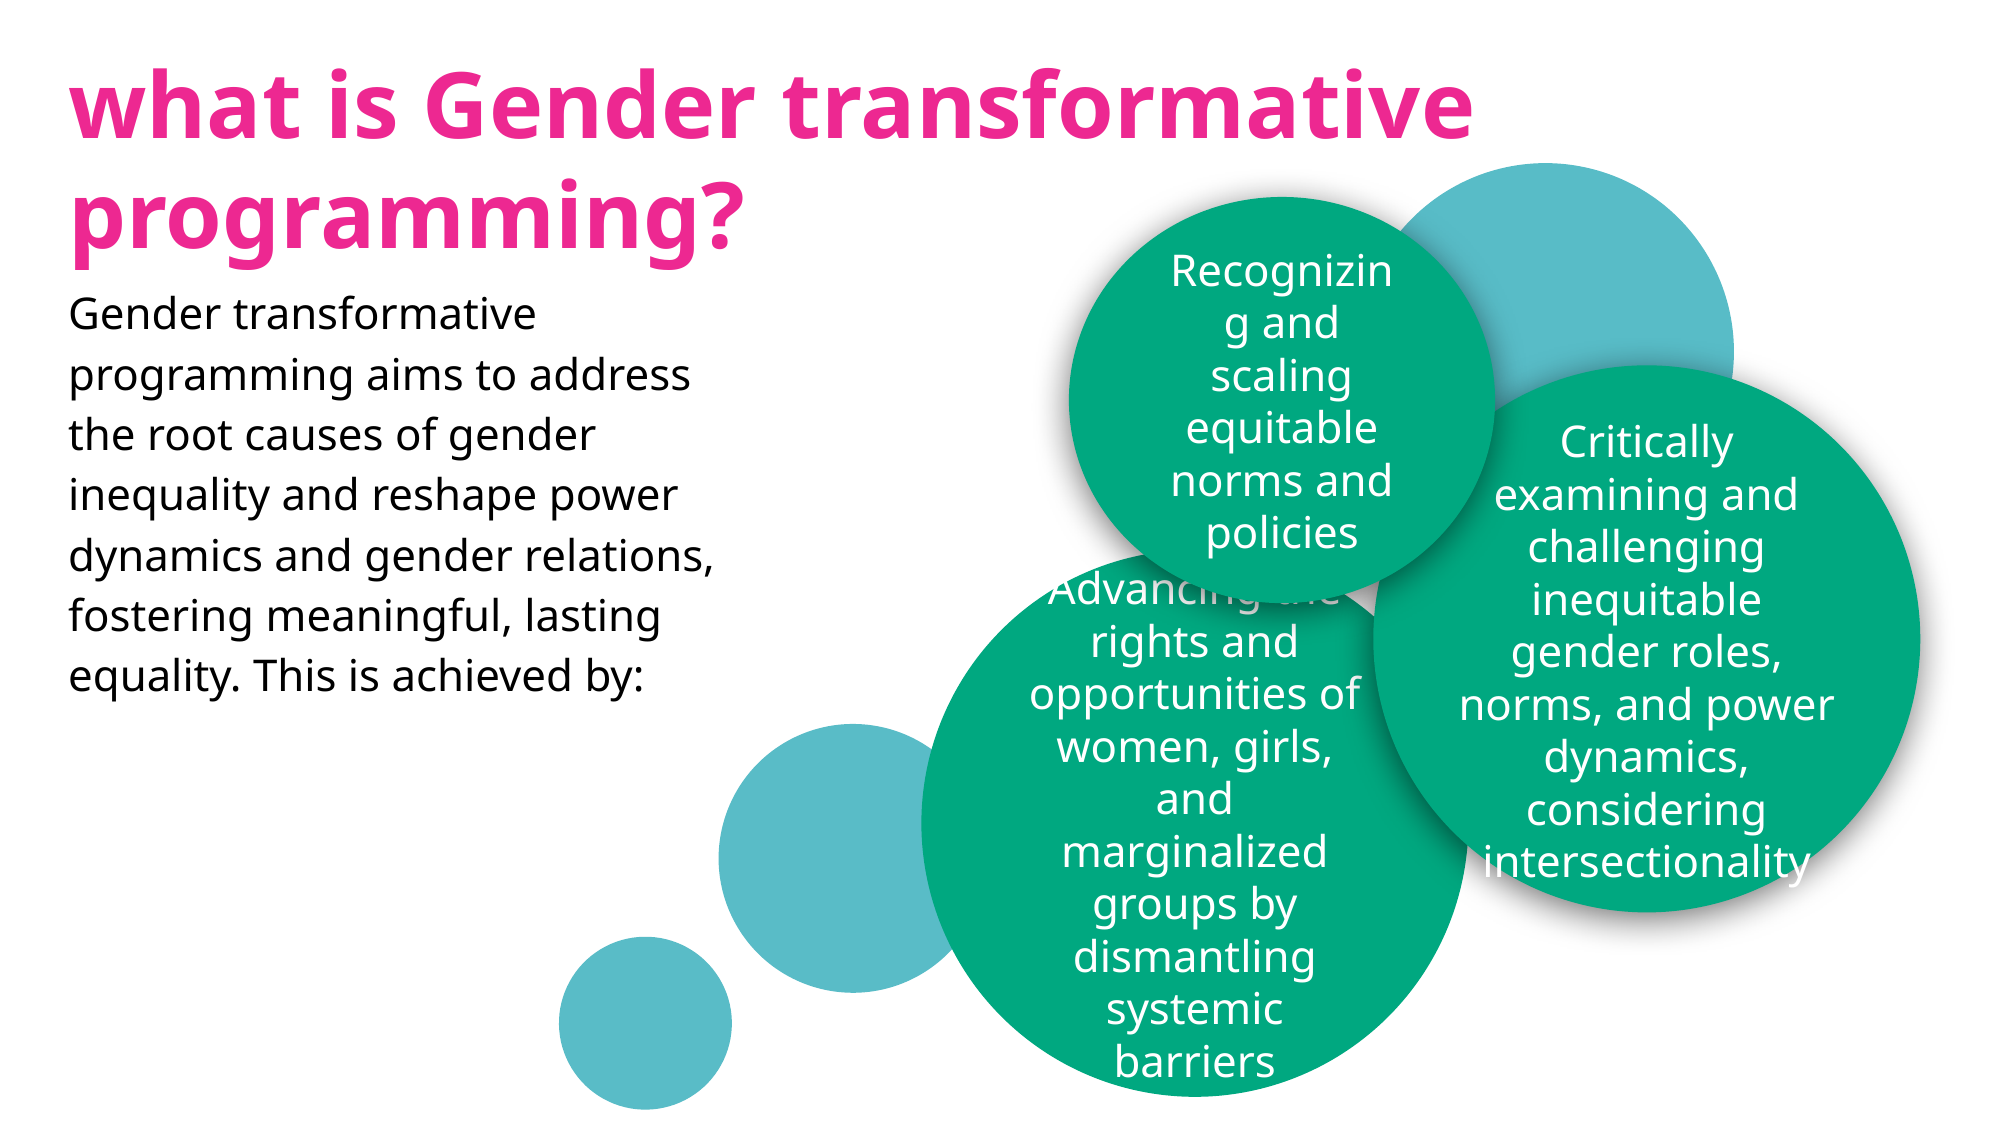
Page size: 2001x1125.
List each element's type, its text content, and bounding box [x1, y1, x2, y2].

title what is Gender transformative programming? [68, 47, 1932, 173]
text_box Advancing the rights and opportunities of women, girls, and marginalized groups by dismantling systemic barriers [921, 583, 1450, 1097]
text_box [1440, 163, 1734, 362]
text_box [1068, 196, 1496, 604]
list Gender transformative programming aims to address the root causes of gender inequality and reshape power dynamics and gender relations, fostering meaningful, lasting equality. This is achieved by: [68, 278, 741, 988]
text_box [1373, 365, 1921, 913]
text_box [718, 723, 952, 993]
text_box [558, 936, 732, 1110]
